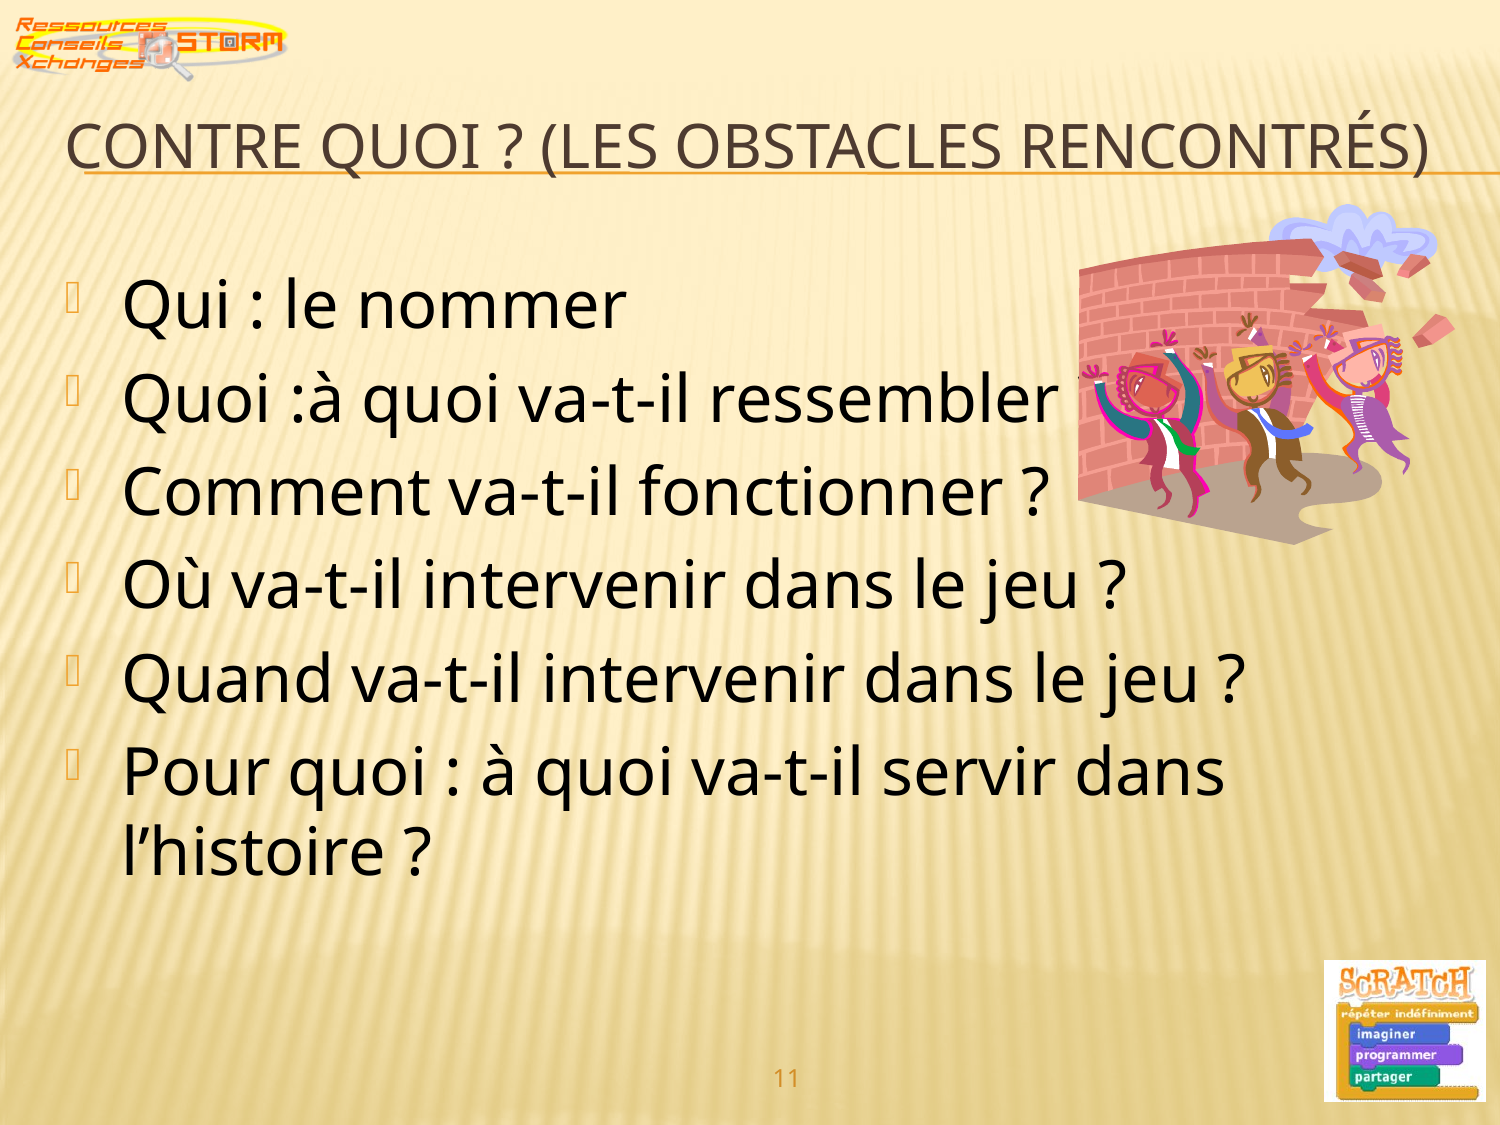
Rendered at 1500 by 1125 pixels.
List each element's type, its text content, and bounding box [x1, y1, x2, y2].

slide_number 11 [691, 1054, 816, 1096]
title Contre quoi ? (les obstacles rencontrés) [50, 75, 1475, 213]
picture [1077, 198, 1461, 551]
list Qui : le nommer Quoi :à quoi va-t-il ressembler ? Comment va-t-il fonctionner ? Où va-t-il intervenir dans le jeu ? Quand va-t-il intervenir dans le jeu ? Pour quoi : à quoi va-t-il servir dans l’histoire ? [50, 254, 1475, 998]
picture [11, 14, 293, 82]
picture [1324, 960, 1486, 1102]
